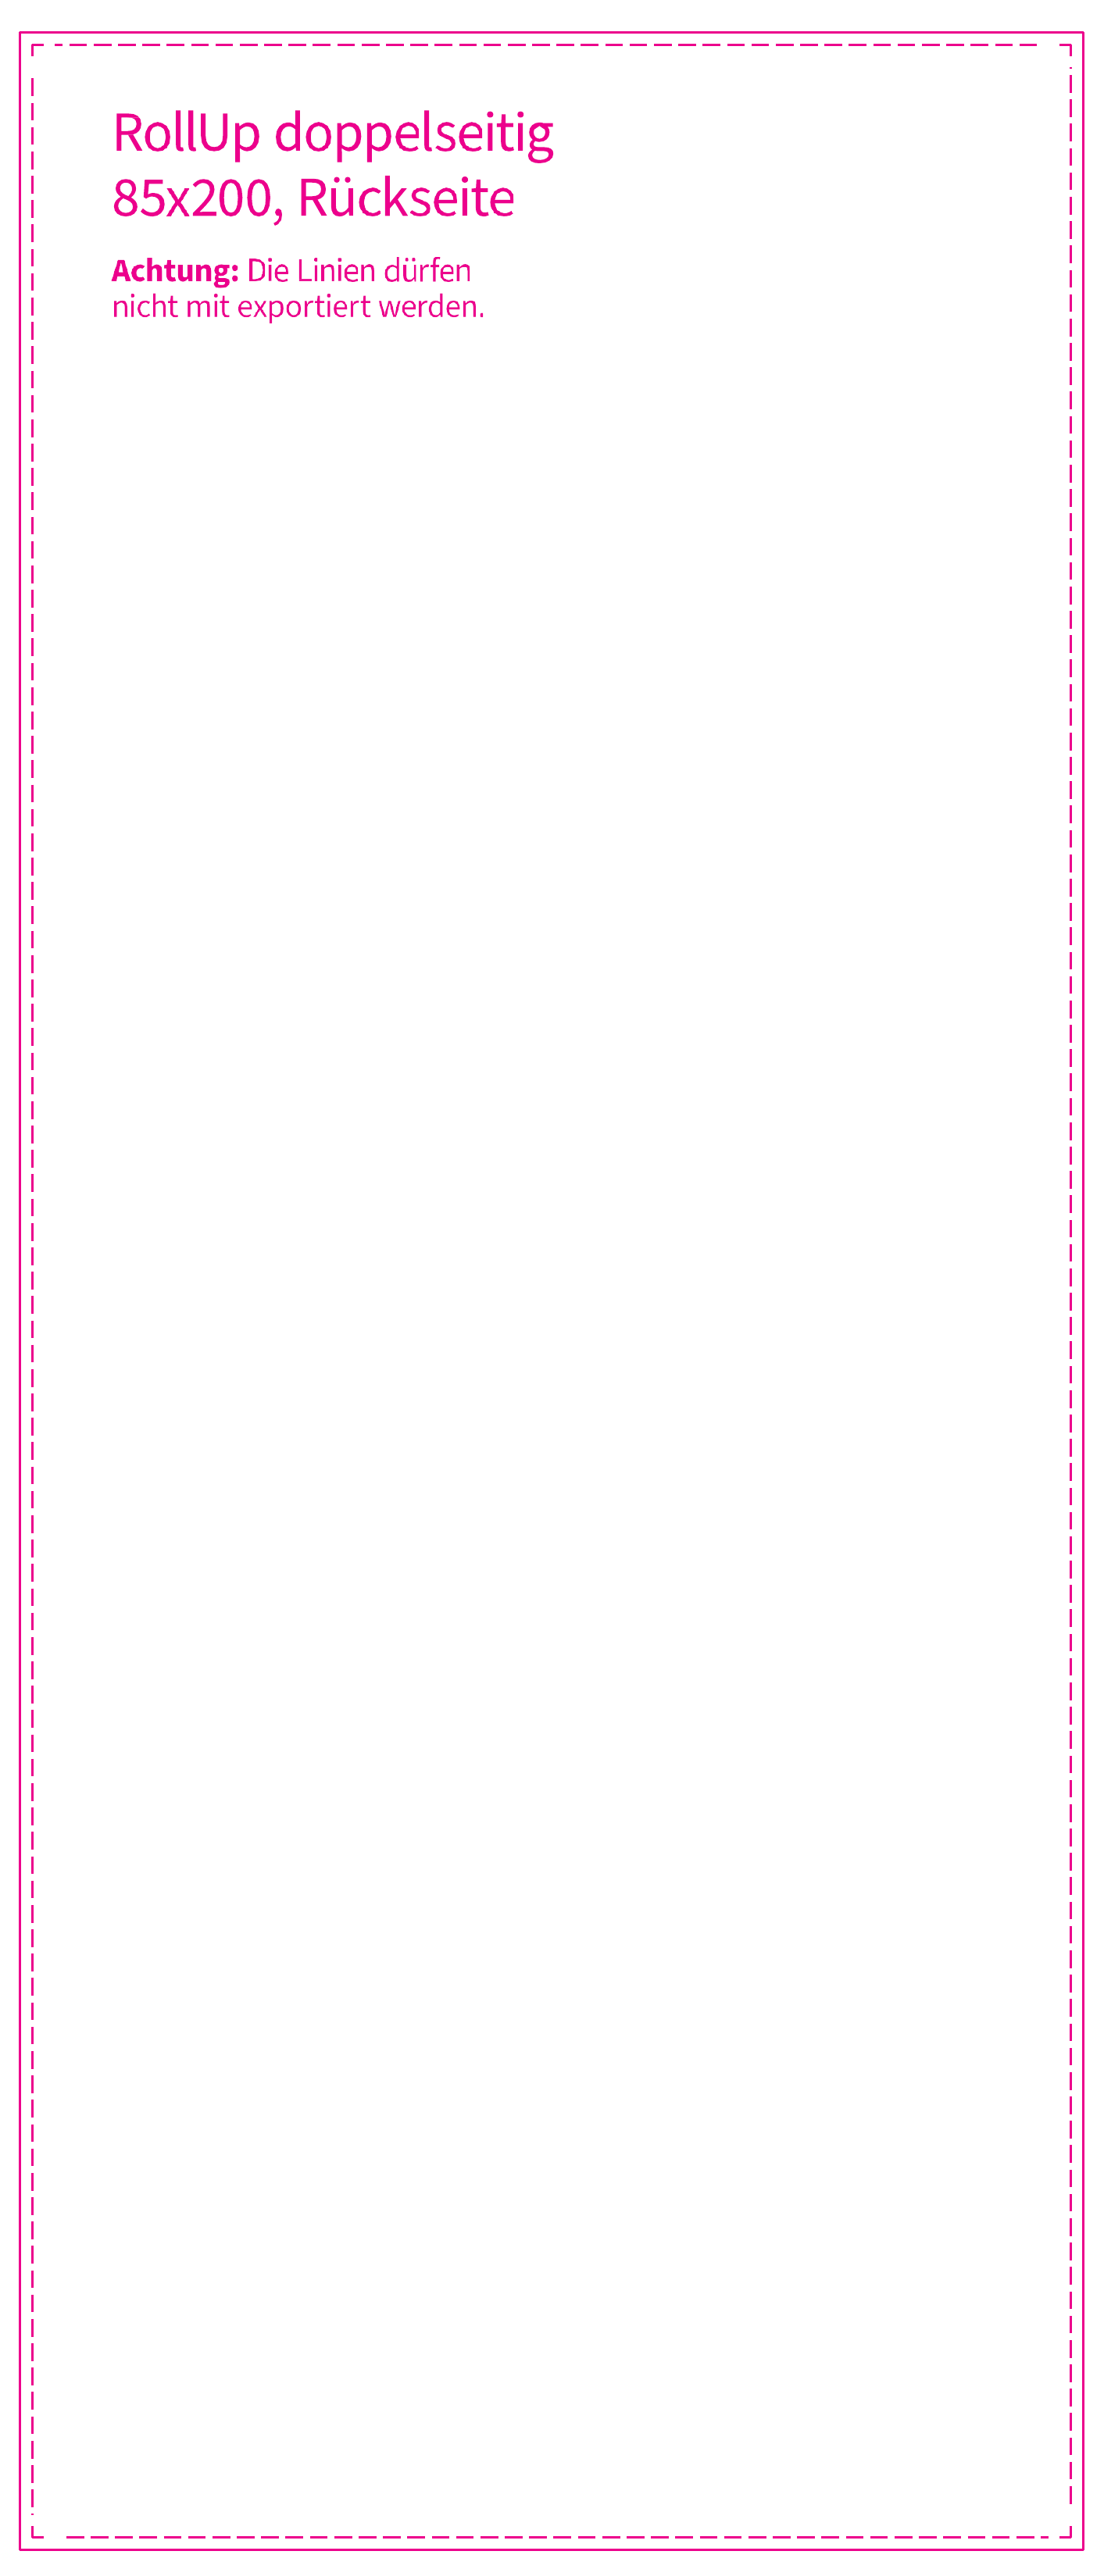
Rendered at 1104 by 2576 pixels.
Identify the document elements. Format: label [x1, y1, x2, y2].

picture [459, 122, 483, 152]
text_box [301, 178, 327, 216]
picture [166, 188, 190, 216]
picture [145, 122, 170, 152]
picture [435, 122, 456, 152]
text_box [330, 188, 353, 217]
text_box [359, 175, 514, 217]
text_box [345, 177, 351, 183]
picture [273, 209, 282, 226]
text_box [334, 177, 340, 183]
text_box [111, 256, 484, 324]
picture [305, 122, 331, 152]
picture [395, 122, 420, 152]
